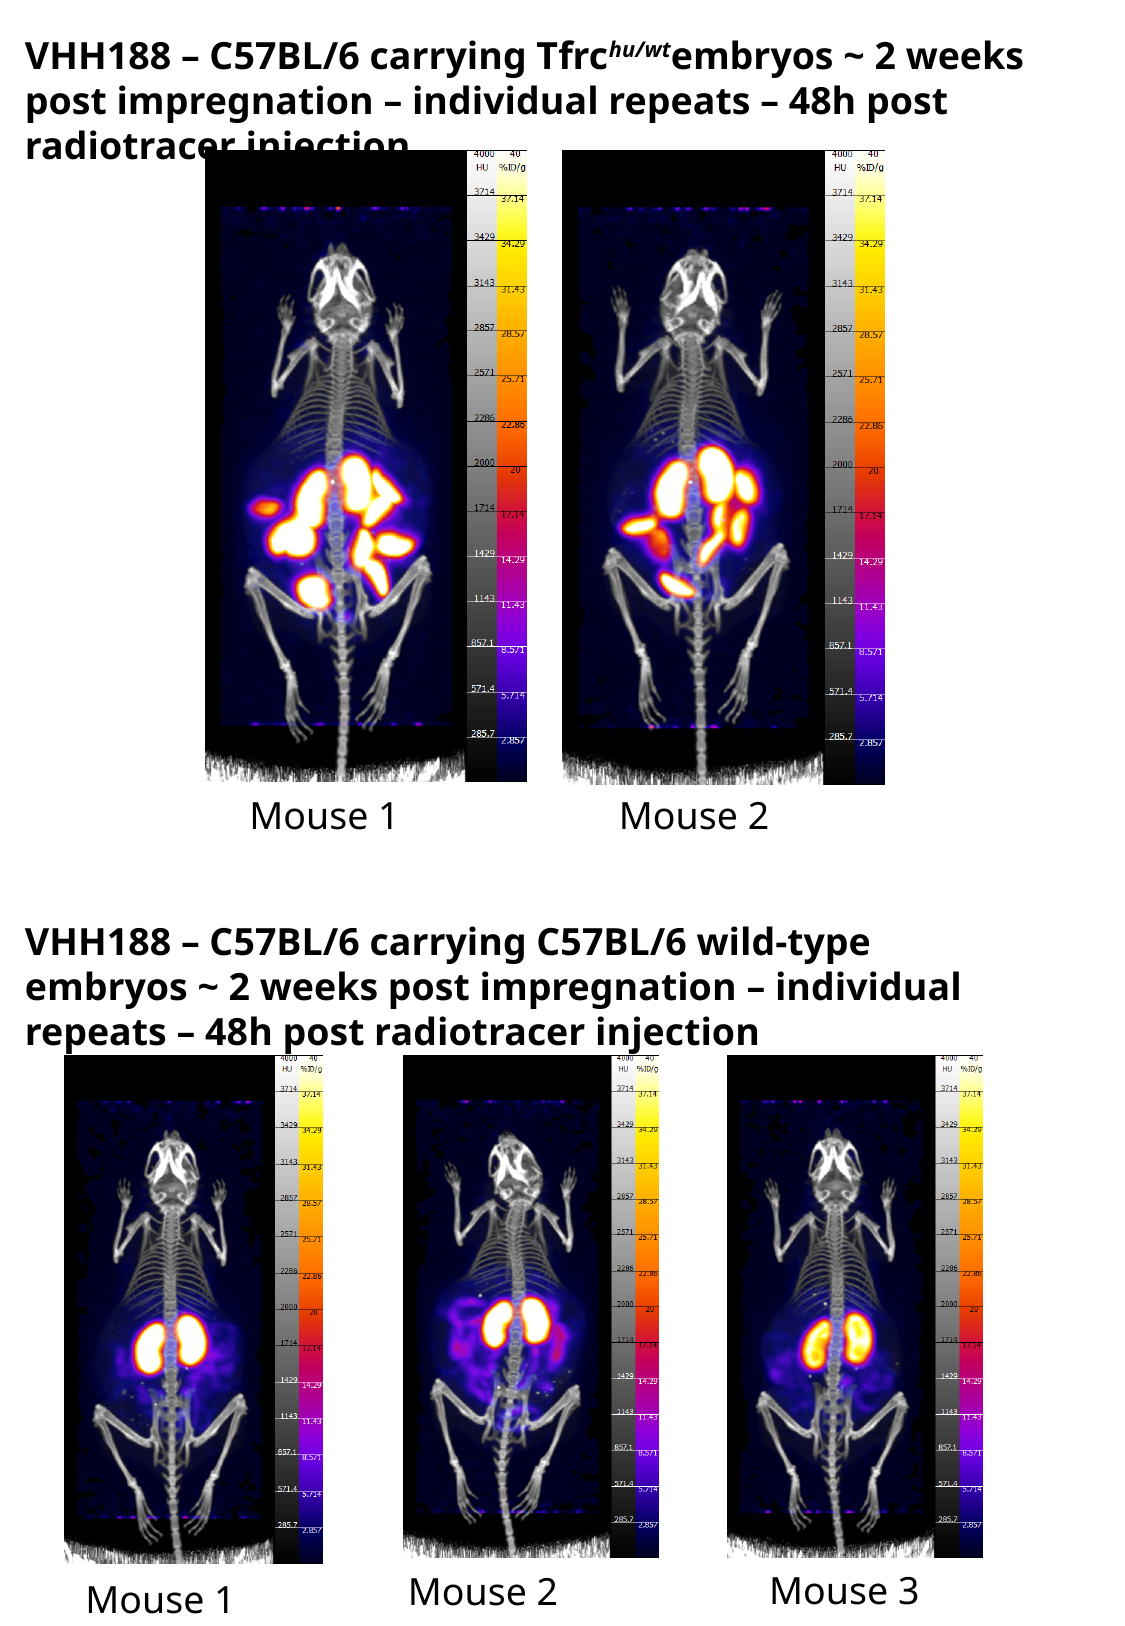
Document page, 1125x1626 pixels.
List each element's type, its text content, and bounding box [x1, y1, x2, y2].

picture [561, 149, 886, 785]
text_box Mouse 1 [234, 784, 415, 845]
text_box VHH188 – C57BL/6 carrying C57BL/6 wild-type embryos ~ 2 weeks post impregnation – individual repeats – 48h post radiotracer injection [10, 910, 1053, 1060]
text_box Mouse 3 [754, 1559, 935, 1620]
text_box Mouse 1 [70, 1568, 251, 1625]
text_box Mouse 2 [393, 1560, 574, 1621]
picture [64, 1055, 324, 1565]
picture [205, 149, 527, 783]
picture [403, 1055, 660, 1558]
text_box Mouse 2 [604, 785, 785, 845]
picture [726, 1055, 983, 1558]
text_box VHH188 – C57BL/6 carrying Tfrchu/wtembryos ~ 2 weeks post impregnation – individual repeats – 48h post radiotracer injection [10, 24, 1053, 174]
